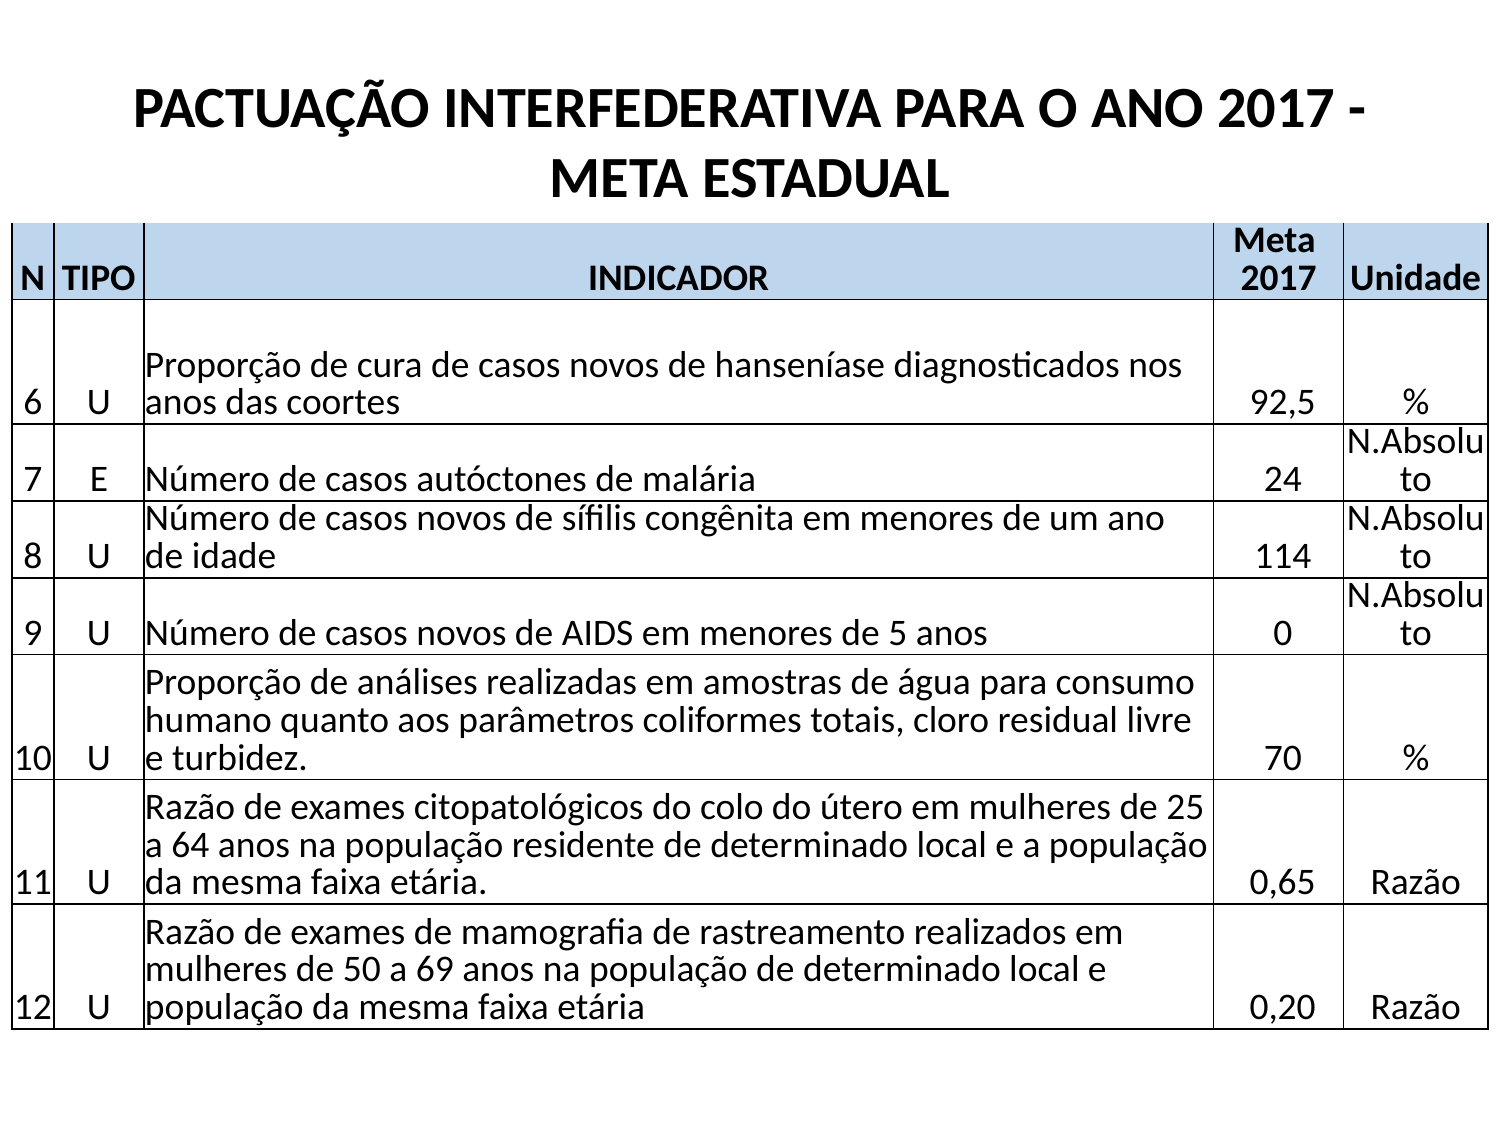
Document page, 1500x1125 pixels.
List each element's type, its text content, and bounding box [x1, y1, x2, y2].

table_cell U [55, 502, 143, 577]
table_cell 114 [1214, 502, 1343, 577]
table_cell 24 [1214, 425, 1343, 500]
table_cell 92,5 [1214, 300, 1343, 423]
table_header INDICADOR [145, 223, 1213, 299]
table_cell 0,20 [1214, 905, 1343, 1028]
table_cell U [55, 300, 143, 423]
table_cell Razão de exames de mamografia de rastreamento realizados em mulheres de 50 a 69 anos na população de determinado local e população da mesma faixa etária [145, 905, 1213, 1028]
table_cell N.Absoluto [1344, 502, 1487, 577]
table_cell 70 [1214, 655, 1343, 779]
table_cell U [55, 780, 143, 903]
table_cell E [55, 425, 143, 500]
table_cell Número de casos novos de AIDS em menores de 5 anos [145, 579, 1213, 654]
table_cell Número de casos novos de sífilis congênita em menores de um ano de idade [145, 502, 1213, 577]
table_cell 0 [1214, 579, 1343, 654]
table_cell U [55, 905, 143, 1028]
table_cell Razão de exames citopatológicos do colo do útero em mulheres de 25 a 64 anos na população residente de determinado local e a população da mesma faixa etária. [145, 780, 1213, 903]
table_cell % [1344, 655, 1487, 779]
table_header Meta 2017 [1214, 223, 1343, 299]
table_cell 12 [13, 905, 53, 1028]
table_cell 11 [13, 780, 53, 903]
table_cell Número de casos autóctones de malária [145, 425, 1213, 500]
table_header Unidade [1344, 223, 1487, 299]
table_cell N.Absoluto [1344, 579, 1487, 654]
table_cell Proporção de análises realizadas em amostras de água para consumo humano quanto aos parâmetros coliformes totais, cloro residual livre e turbidez. [145, 655, 1213, 779]
table_cell U [55, 579, 143, 654]
table_header TIPO [55, 223, 143, 299]
table_cell Razão [1344, 780, 1487, 903]
table_cell 7 [13, 425, 53, 500]
table_cell U [55, 655, 143, 779]
table_cell N.Absoluto [1344, 425, 1487, 500]
table_header N [13, 223, 53, 299]
table_cell Proporção de cura de casos novos de hanseníase diagnosticados nos anos das coortes [145, 300, 1213, 423]
table_cell 10 [13, 655, 53, 779]
table_cell % [1344, 300, 1487, 423]
table_cell 9 [13, 579, 53, 654]
table_cell 8 [13, 502, 53, 577]
table_cell 0,65 [1214, 780, 1343, 903]
table_cell 6 [13, 300, 53, 423]
title PACTUAÇÃO INTERFEDERATIVA PARA O ANO 2017 - META ESTADUAL [75, 45, 1425, 223]
table_cell Razão [1344, 905, 1487, 1028]
